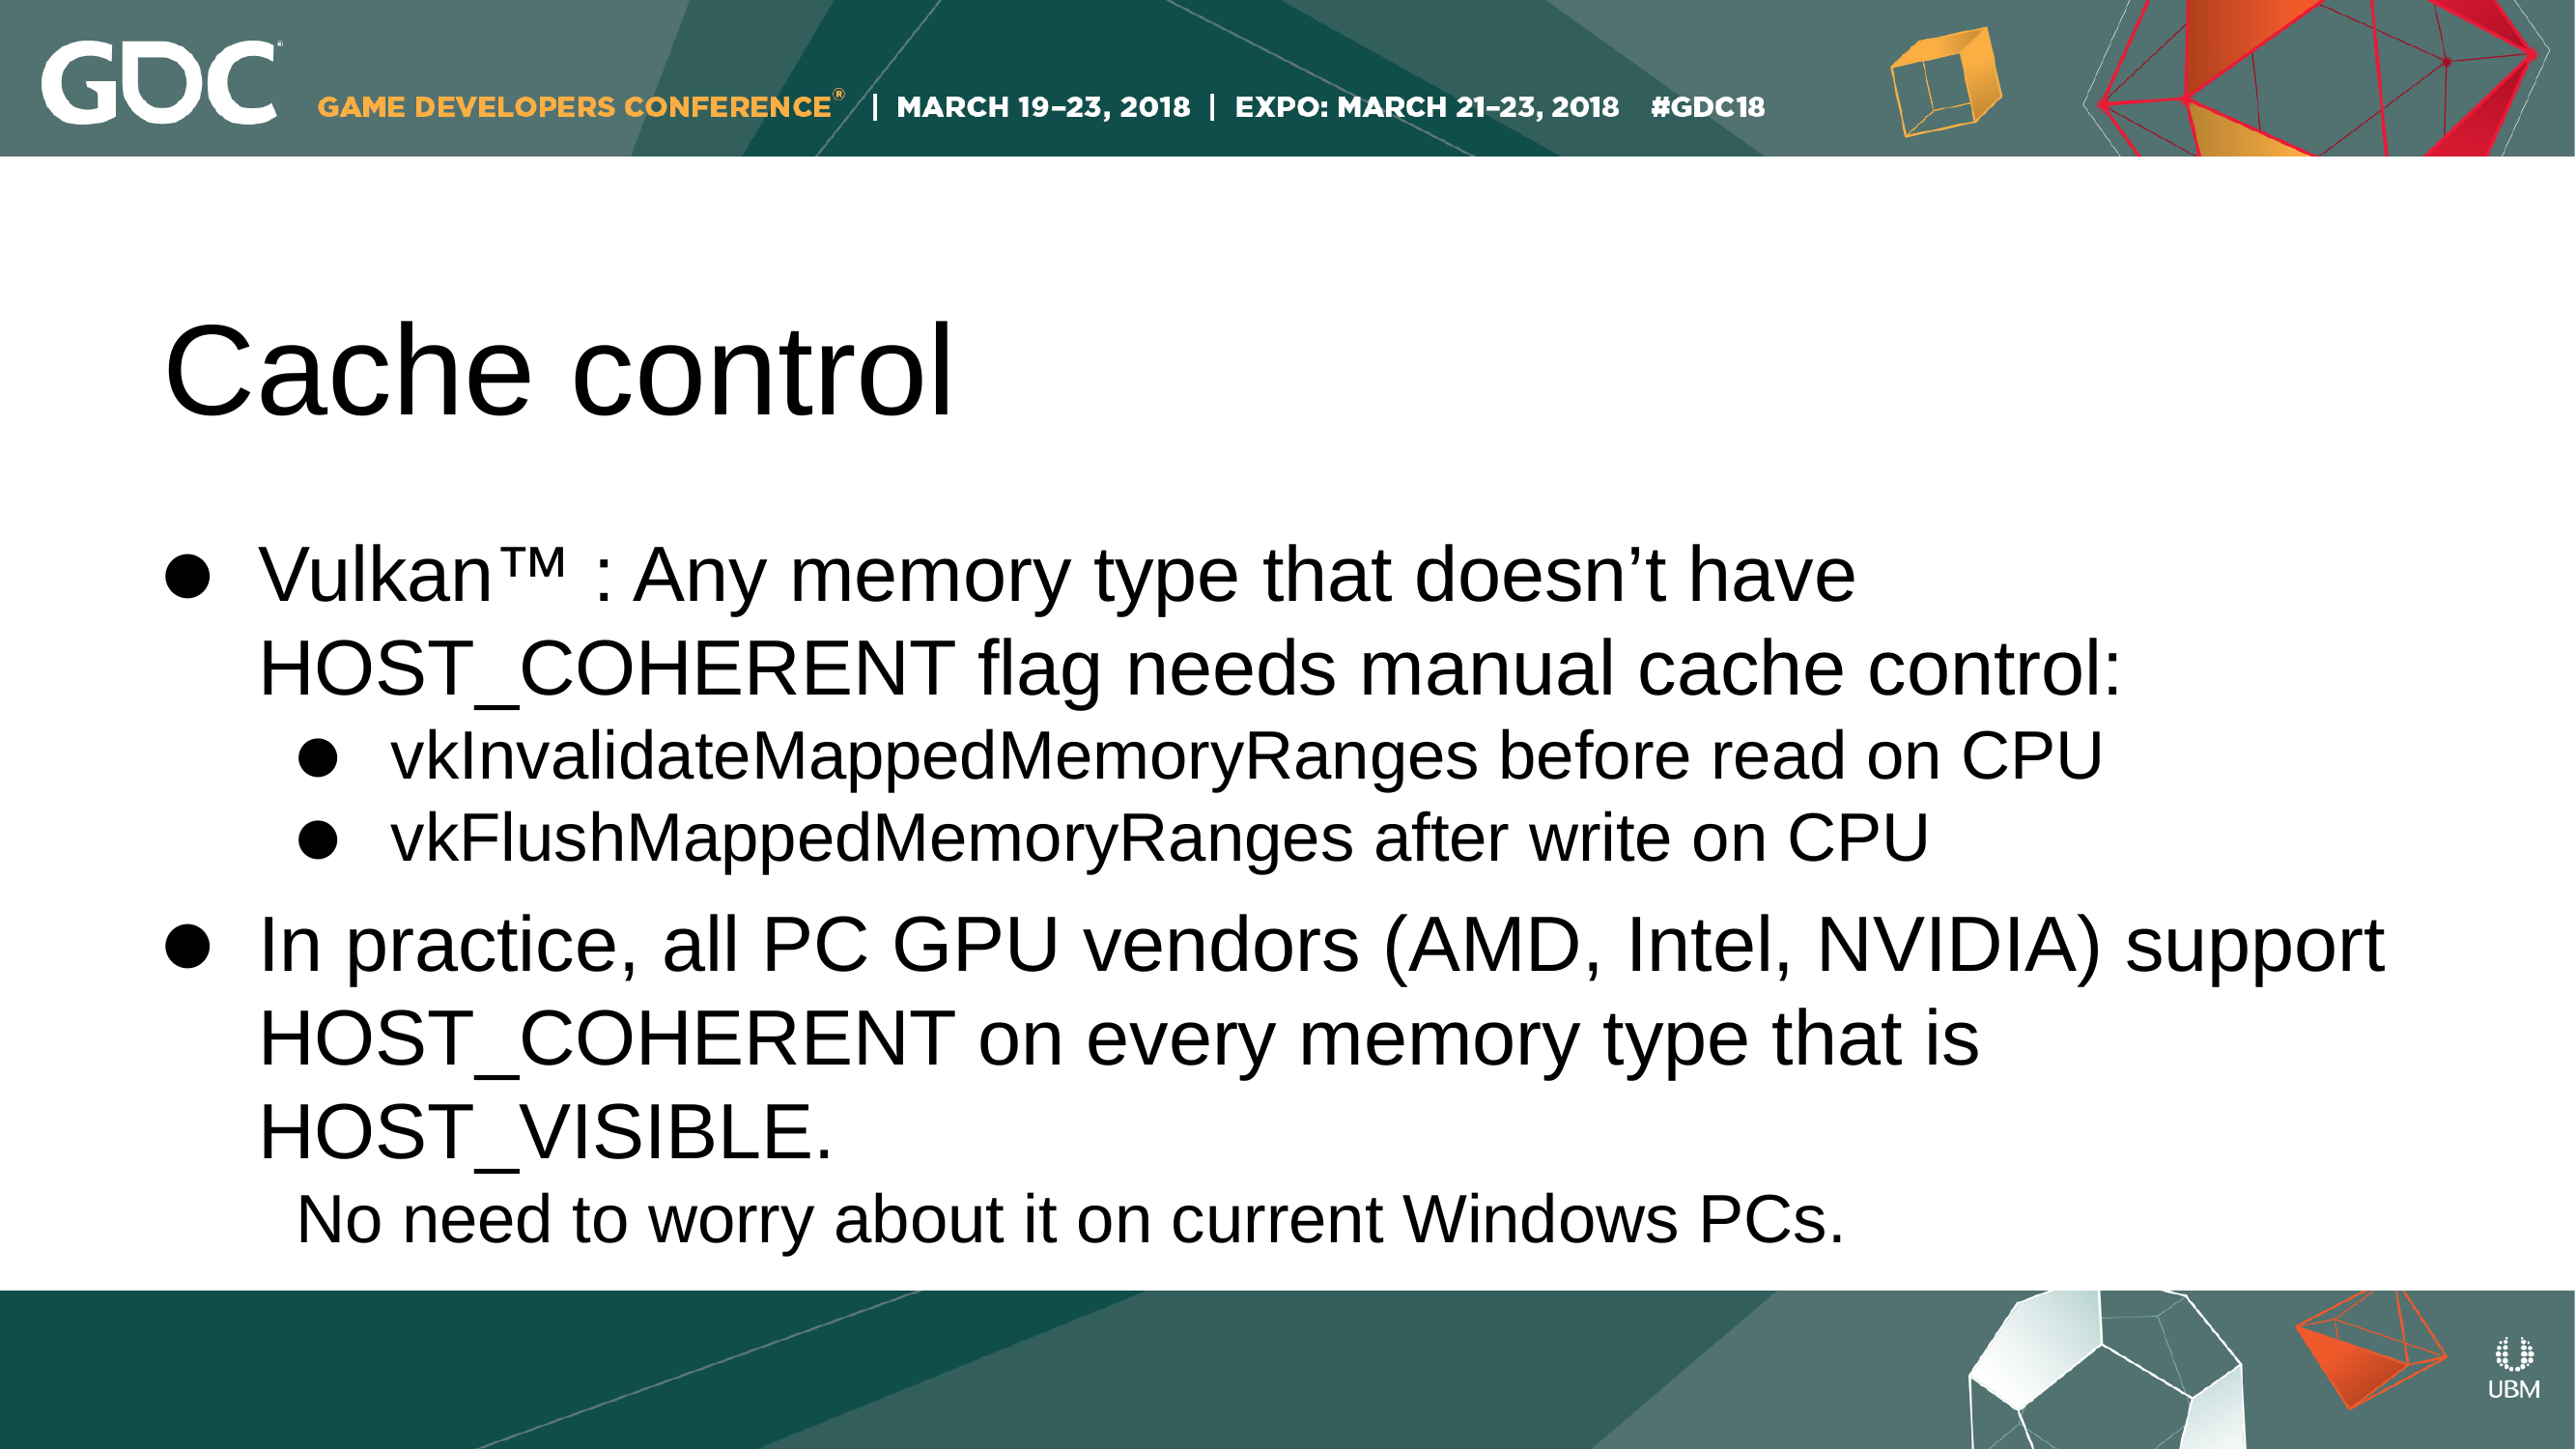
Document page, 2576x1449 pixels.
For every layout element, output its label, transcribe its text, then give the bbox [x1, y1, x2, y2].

list Vulkan™ : Any memory type that doesn’t have HOST_COHERENT flag needs manual cache control: vkInvalidateMappedMemoryRanges before read on CPU vkFlushMappedMemoryRanges after write on CPU In practice, all PC GPU vendors (AMD, Intel, NVIDIA) support HOST_COHERENT on every memory type that is HOST_VISIBLE. No need to worry about it on current Windows PCs. [150, 509, 2426, 1284]
title Cache control [150, 272, 2426, 495]
picture [0, 0, 2575, 1449]
